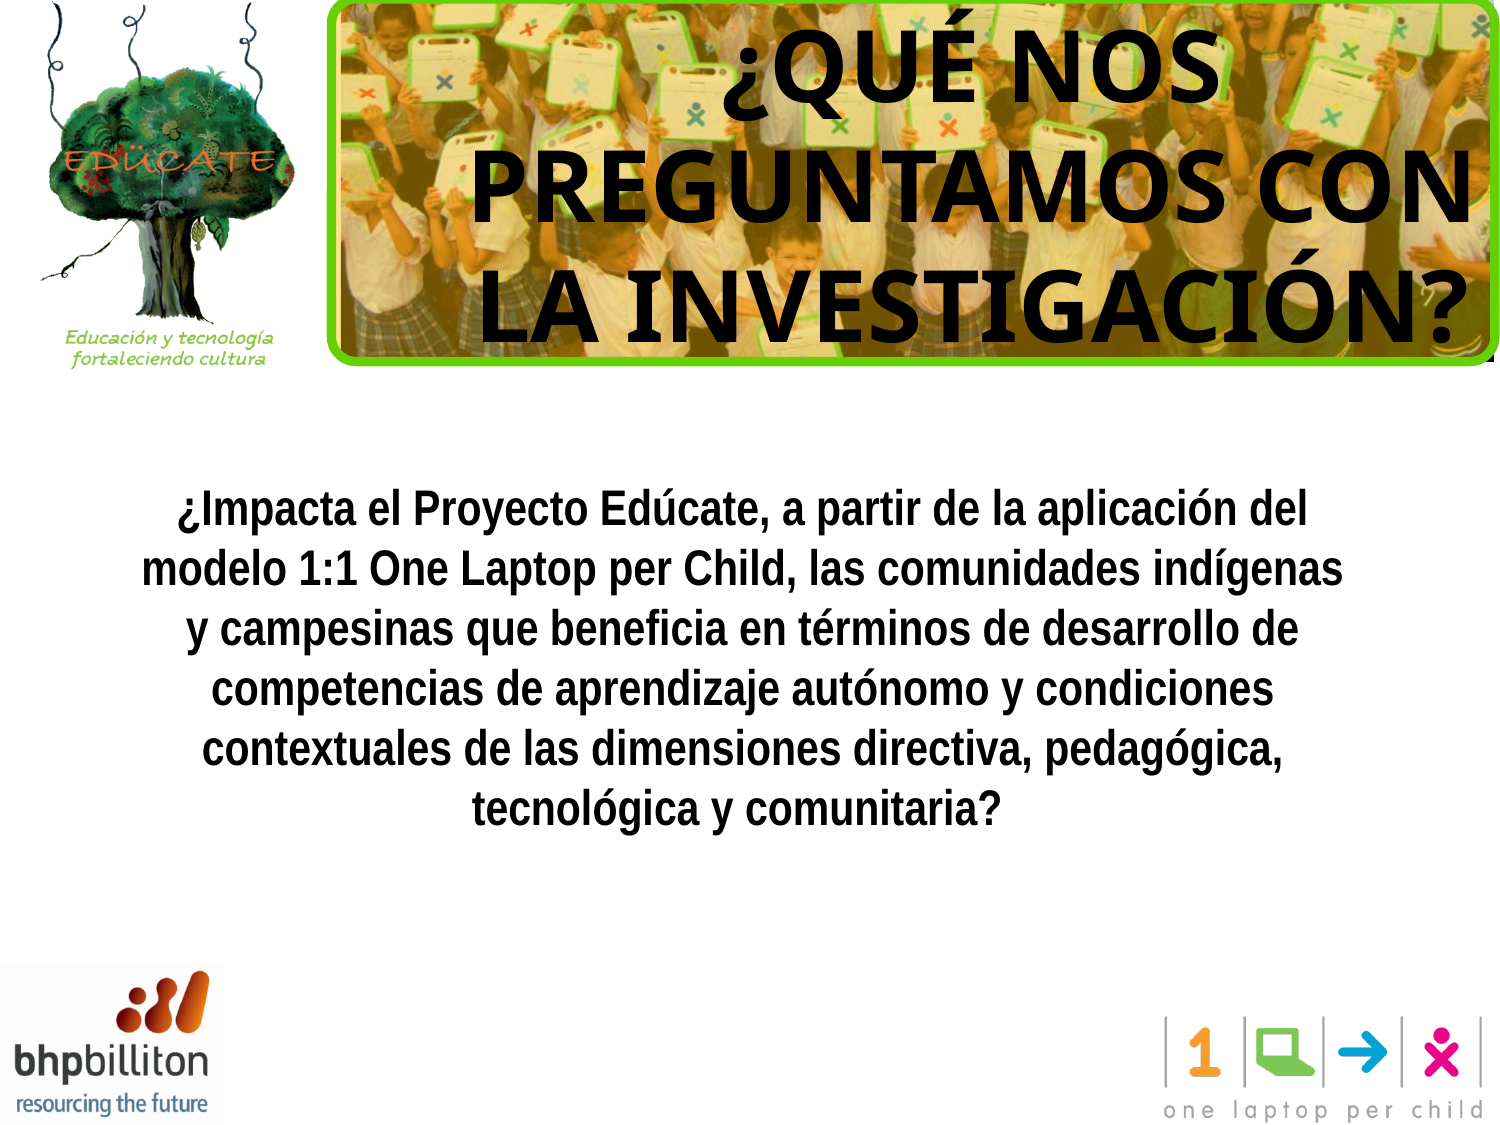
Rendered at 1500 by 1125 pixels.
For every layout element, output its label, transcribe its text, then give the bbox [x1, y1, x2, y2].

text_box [12, 0, 1500, 376]
picture [1151, 1005, 1500, 1125]
picture [0, 963, 225, 1125]
text_box ¿Impacta el Proyecto Edúcate, a partir de la aplicación del modelo 1:1 One Laptop per Child, las comunidades indígenas y campesinas que beneficia en términos de desarrollo de competencias de aprendizaje autónomo y condiciones contextuales de las dimensiones directiva, pedagógica, tecnológica y comunitaria? [110, 467, 1376, 843]
